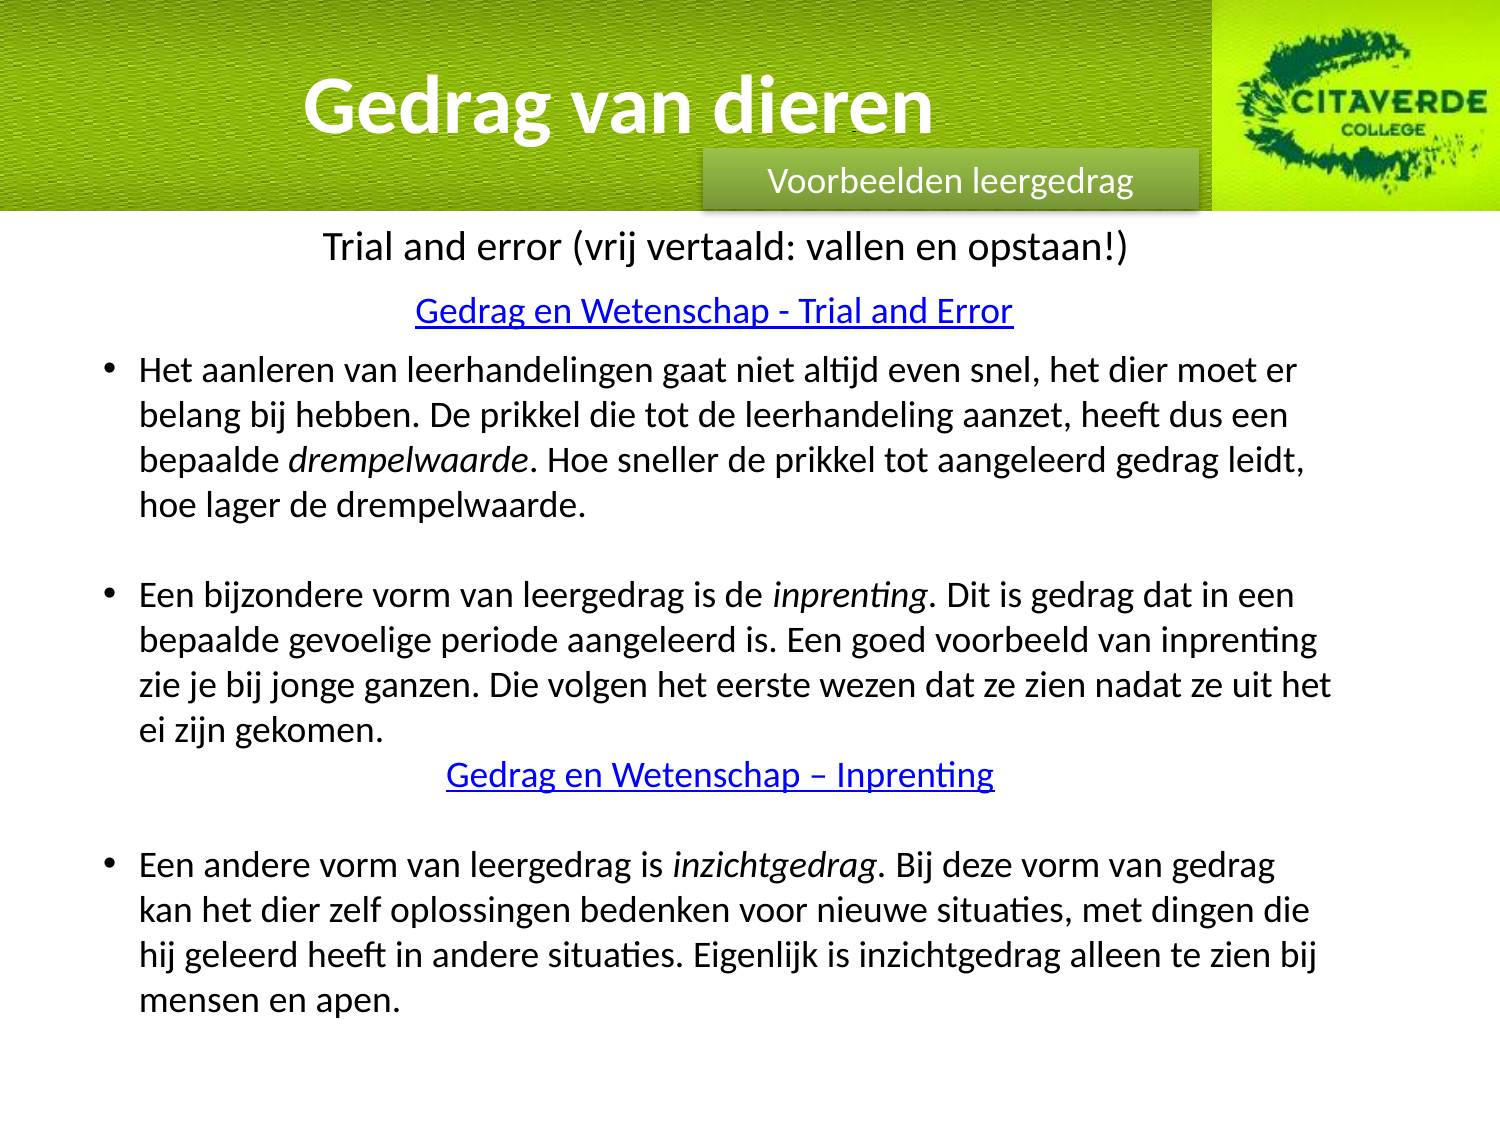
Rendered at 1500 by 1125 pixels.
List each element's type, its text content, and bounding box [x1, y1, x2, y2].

picture [0, 0, 1500, 212]
text_box Gedrag en Wetenschap - Trial and Error [76, 278, 1353, 519]
title Trial and error (vrij vertaald: vallen en opstaan!) [88, 220, 1364, 292]
text_box Het aanleren van leerhandelingen gaat niet altijd even snel, het dier moet er belang bij hebben. De prikkel die tot de leerhandeling aanzet, heeft dus een bepaalde drempelwaarde. Hoe sneller de prikkel tot aangeleerd gedrag leidt, hoe lager de drempelwaarde. Een bijzondere vorm van leergedrag is de inprenting. Dit is gedrag dat in een bepaalde gevoelige periode aangeleerd is. Een goed voorbeeld van inprenting zie je bij jonge ganzen. Die volgen het eerste wezen dat ze zien nadat ze uit het ei zijn gekomen. Gedrag en Wetenschap – Inprenting Een andere vorm van leergedrag is inzichtgedrag. Bij deze vorm van gedrag kan het dier zelf oplossingen bedenken voor nieuwe situaties, met dingen die hij geleerd heeft in andere situaties. Eigenlijk is inzichtgedrag alleen te zien bij mensen en apen. [88, 337, 1353, 1073]
